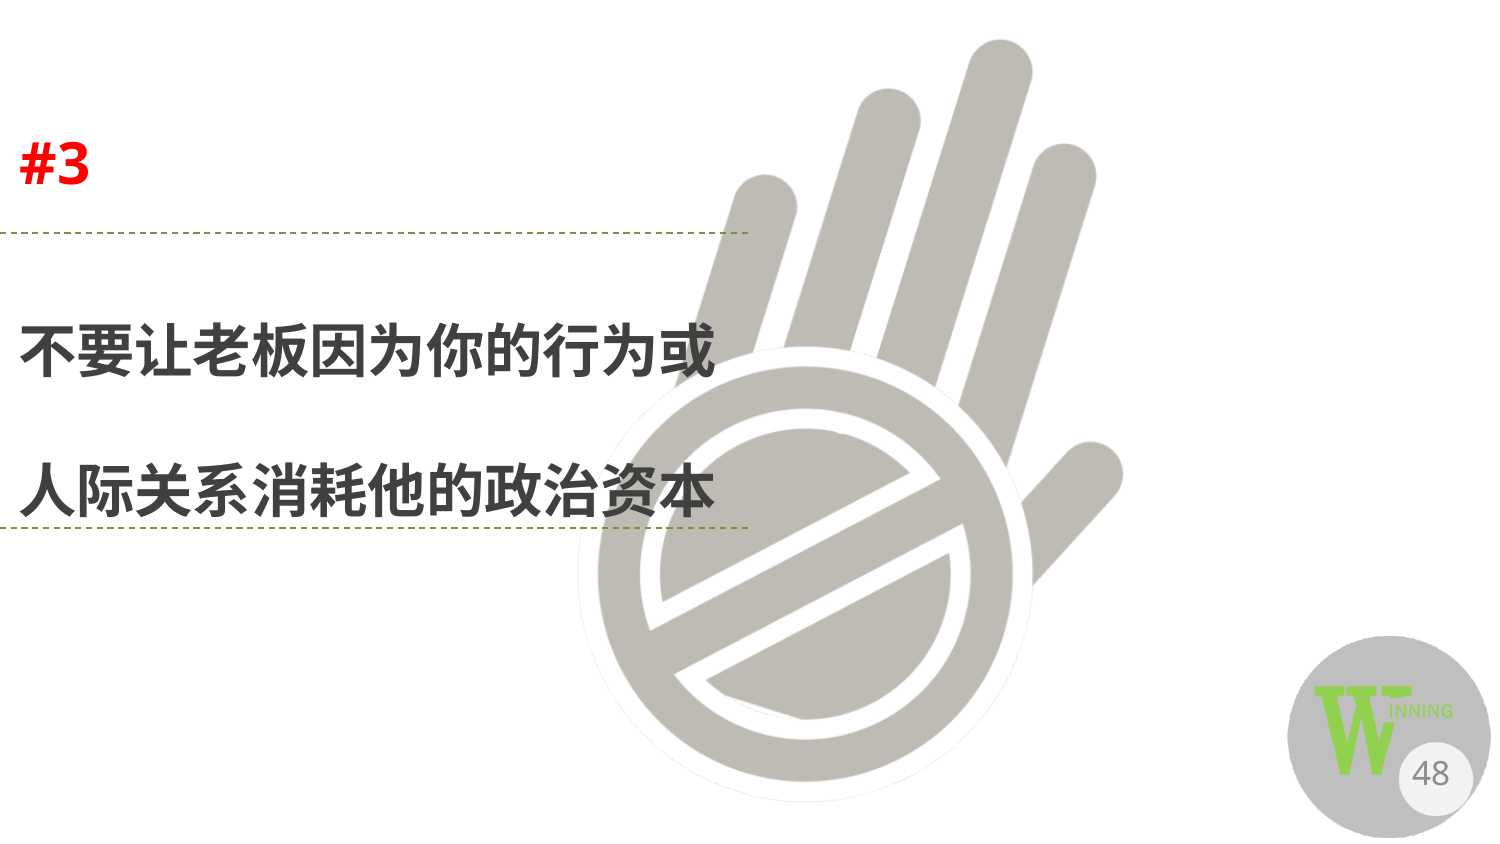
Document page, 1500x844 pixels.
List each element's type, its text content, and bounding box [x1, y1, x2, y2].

text_box #3 [3, 119, 122, 204]
picture [1281, 625, 1495, 844]
slide_number 48 [1387, 752, 1475, 798]
picture [599, 4, 1176, 829]
text_box 不要让老板因为你的行为或人际关系消耗他的政治资本 [3, 241, 594, 527]
